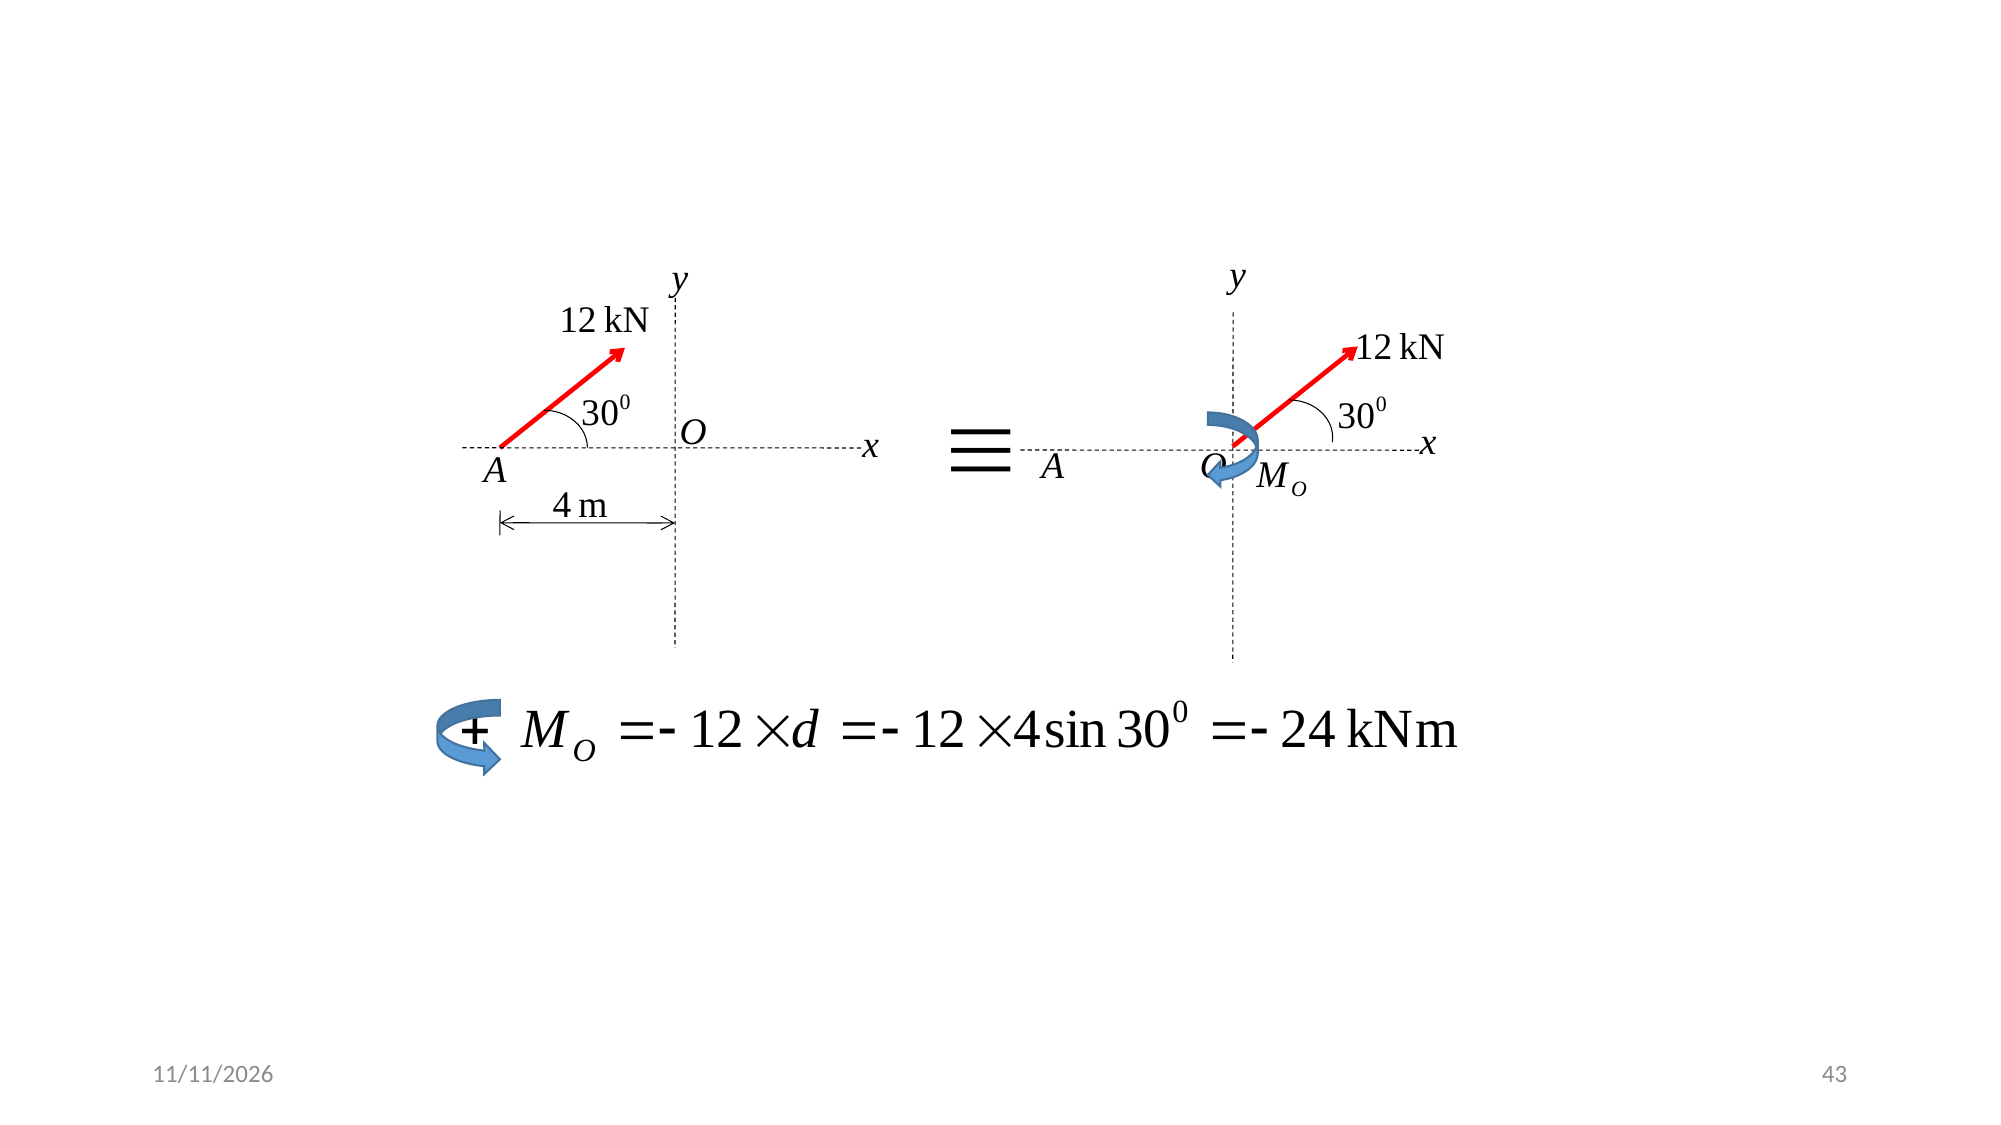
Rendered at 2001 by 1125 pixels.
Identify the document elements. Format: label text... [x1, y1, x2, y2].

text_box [924, 412, 1011, 490]
slide_number 43 [1412, 1042, 1863, 1103]
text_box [1020, 262, 1454, 663]
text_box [462, 265, 887, 648]
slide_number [137, 1042, 588, 1103]
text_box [437, 687, 1466, 775]
